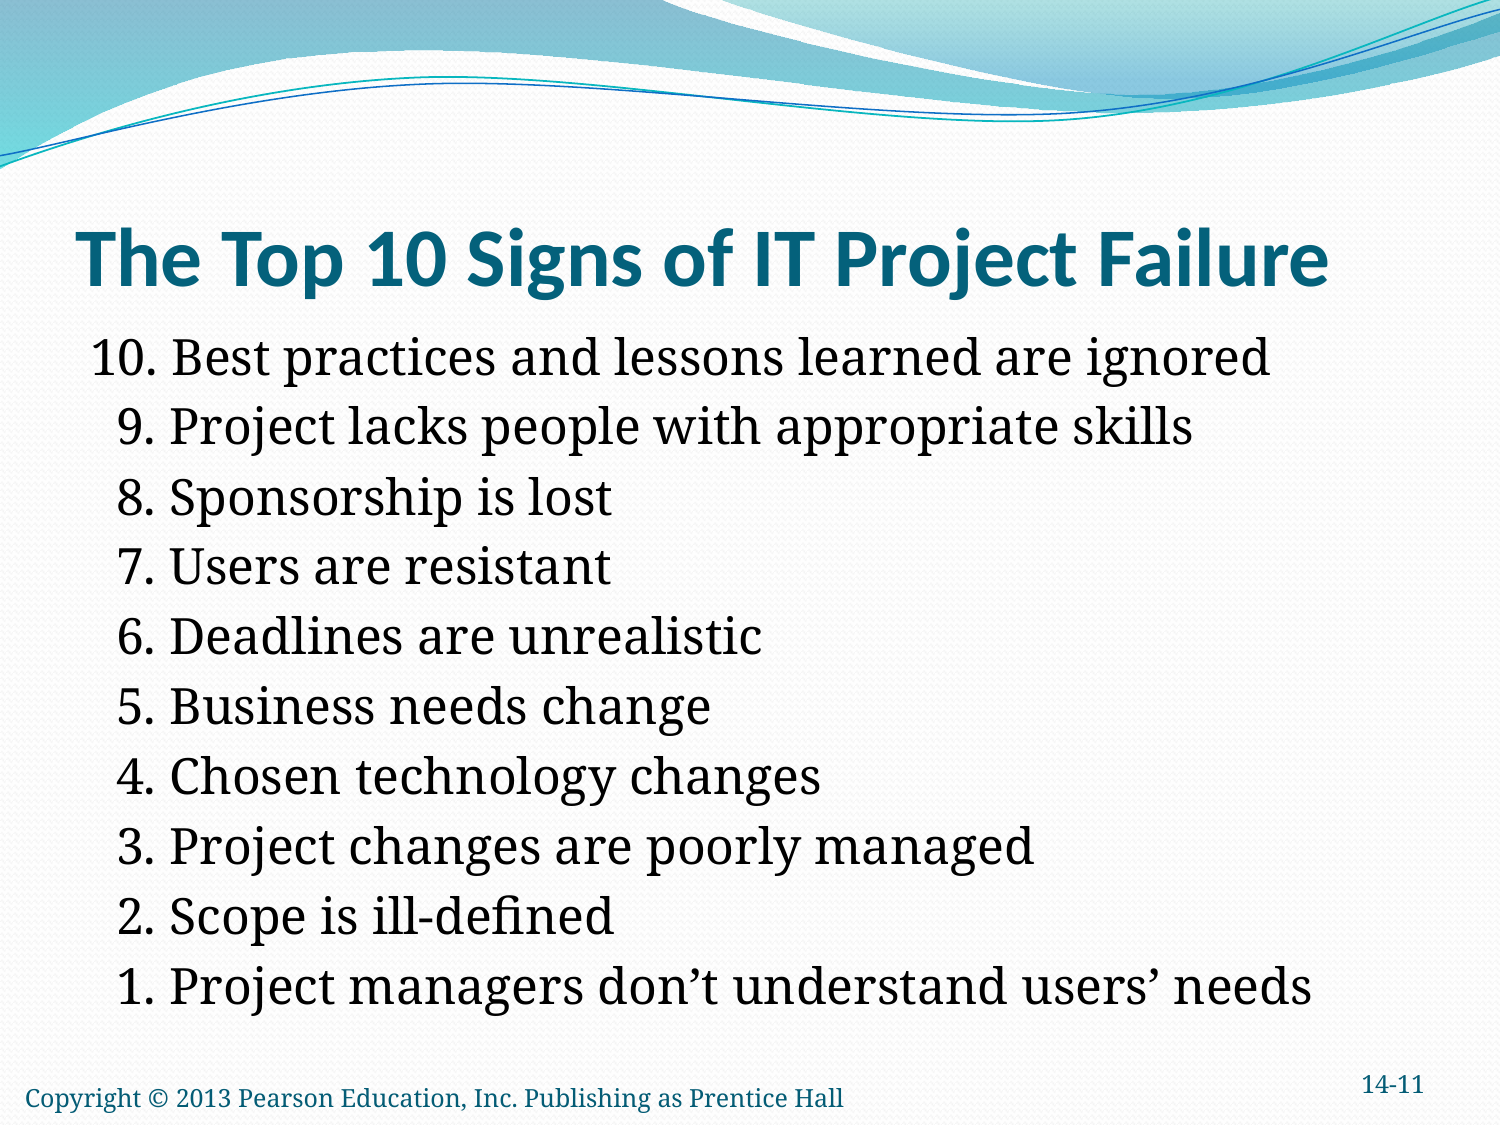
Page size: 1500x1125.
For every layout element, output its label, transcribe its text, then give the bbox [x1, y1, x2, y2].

list 10. Best practices and lessons learned are ignored 9. Project lacks people with appropriate skills 8. Sponsorship is lost 7. Users are resistant 6. Deadlines are unrealistic 5. Business needs change 4. Chosen technology changes 3. Project changes are poorly managed 2. Scope is ill-defined 1. Project managers don’t understand users’ needs [74, 317, 1426, 1038]
title The Top 10 Signs of IT Project Failure [74, 115, 1426, 304]
slide_number 14-11 [1299, 1042, 1425, 1103]
